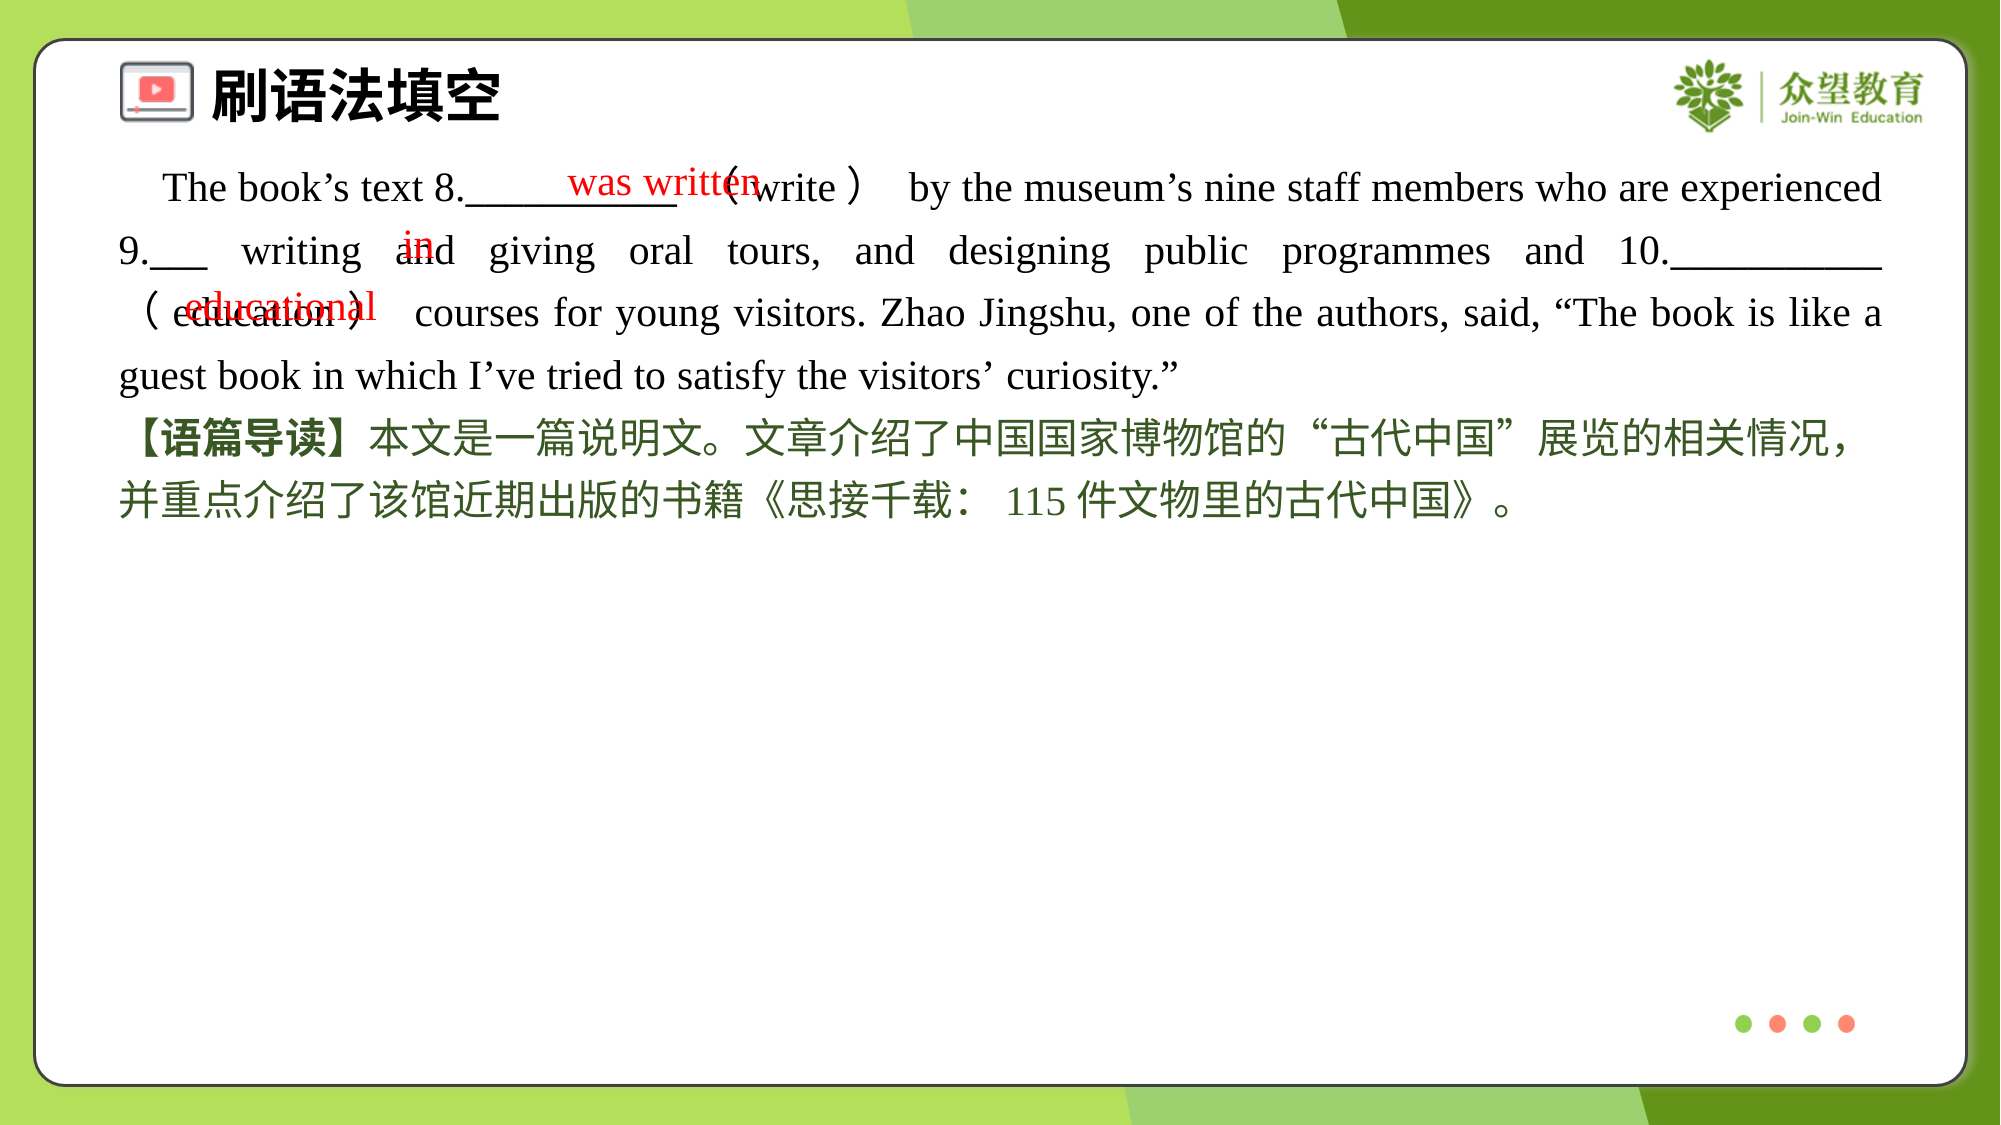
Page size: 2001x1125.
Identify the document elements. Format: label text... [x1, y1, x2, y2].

text_box educational [180, 266, 382, 324]
text_box The book’s text 8.___________ （write） by the museum’s nine staff members who are experienced 9.___ writing and giving oral tours, and designing public programmes and 10.___________ （education） courses for young visitors. Zhao Jingshu, one of the authors, said, “The book is like a guest book in which I’ve tried to satisfy the visitors’ curiosity.” [118, 147, 1883, 393]
picture [0, 0, 2000, 1125]
text_box 【语篇导读】本文是一篇说明文。文章介绍了中国国家博物馆的“古代中国”展览的相关情况，并重点介绍了该馆近期出版的书籍《思接千载：115件文物里的古代中国》。 [118, 399, 1883, 520]
text_box in [397, 203, 440, 262]
text_box was written [557, 141, 771, 199]
